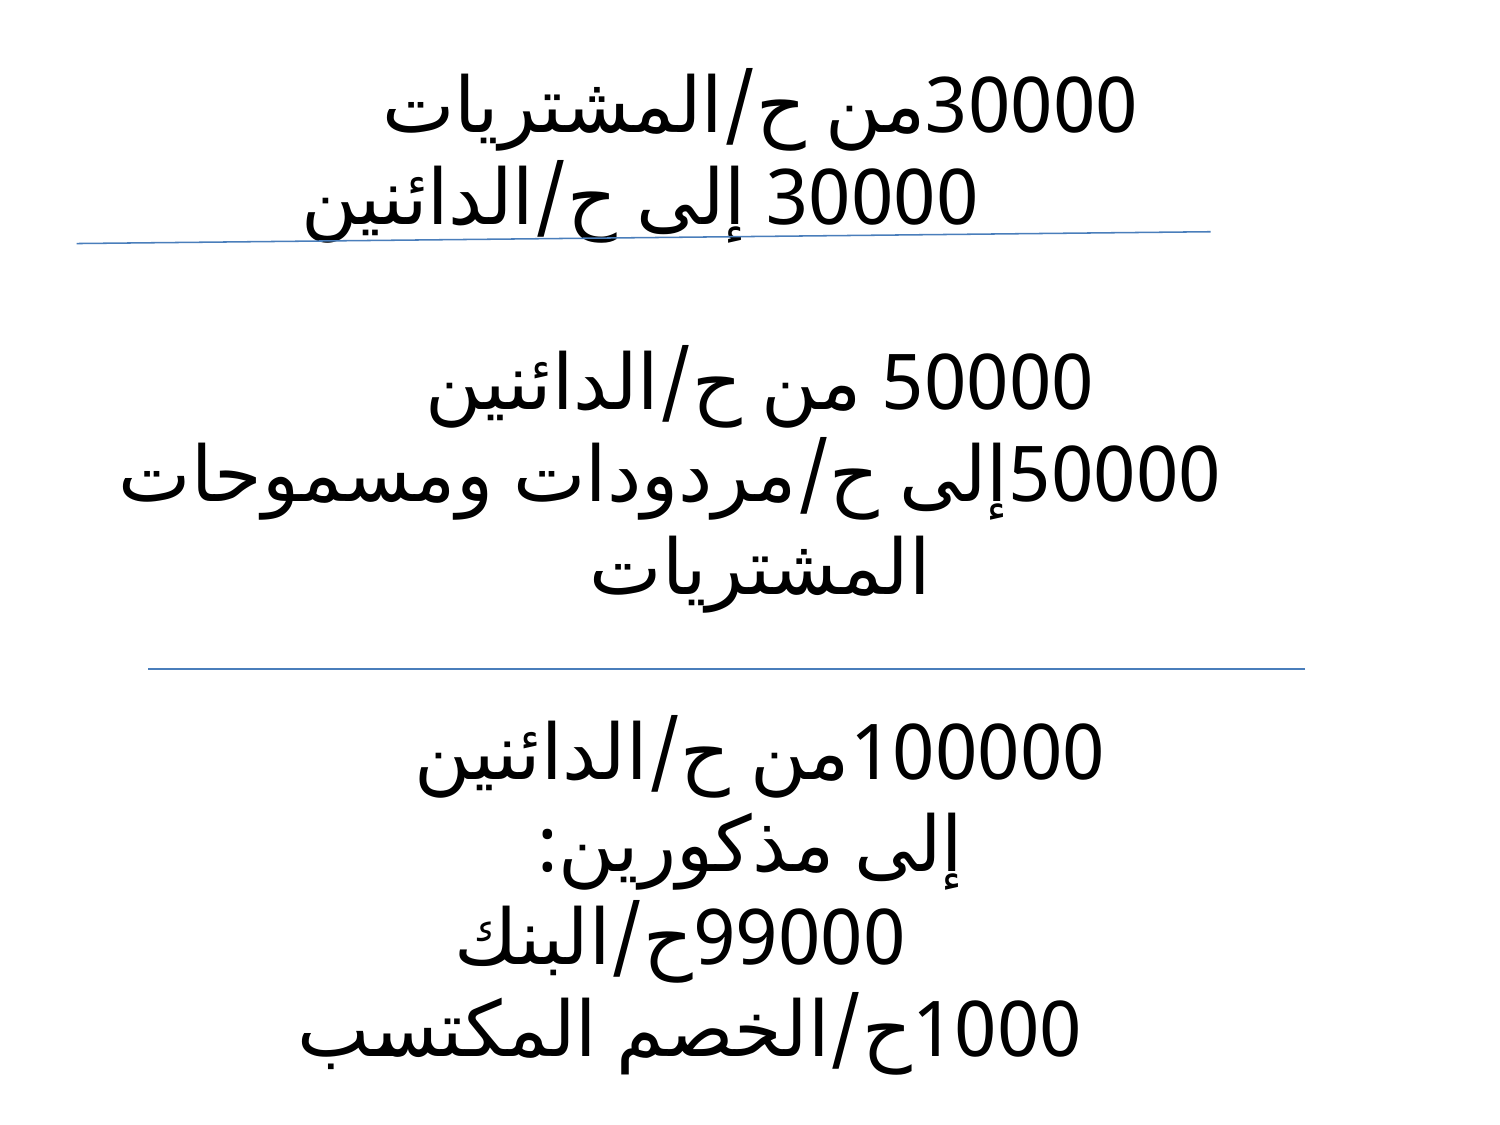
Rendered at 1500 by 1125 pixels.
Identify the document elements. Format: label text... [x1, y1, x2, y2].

title 30000من ح/المشتريات 30000 إلى ح/الدائنين 50000 من ح/الدائنين 50000إلى ح/مردودات ومسموحات المشتريات 100000من ح/الدائنين إلى مذكورين: 99000ح/البنك 1000ح/الخصم المكتسب [75, 45, 1425, 1083]
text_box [76, 231, 1211, 244]
